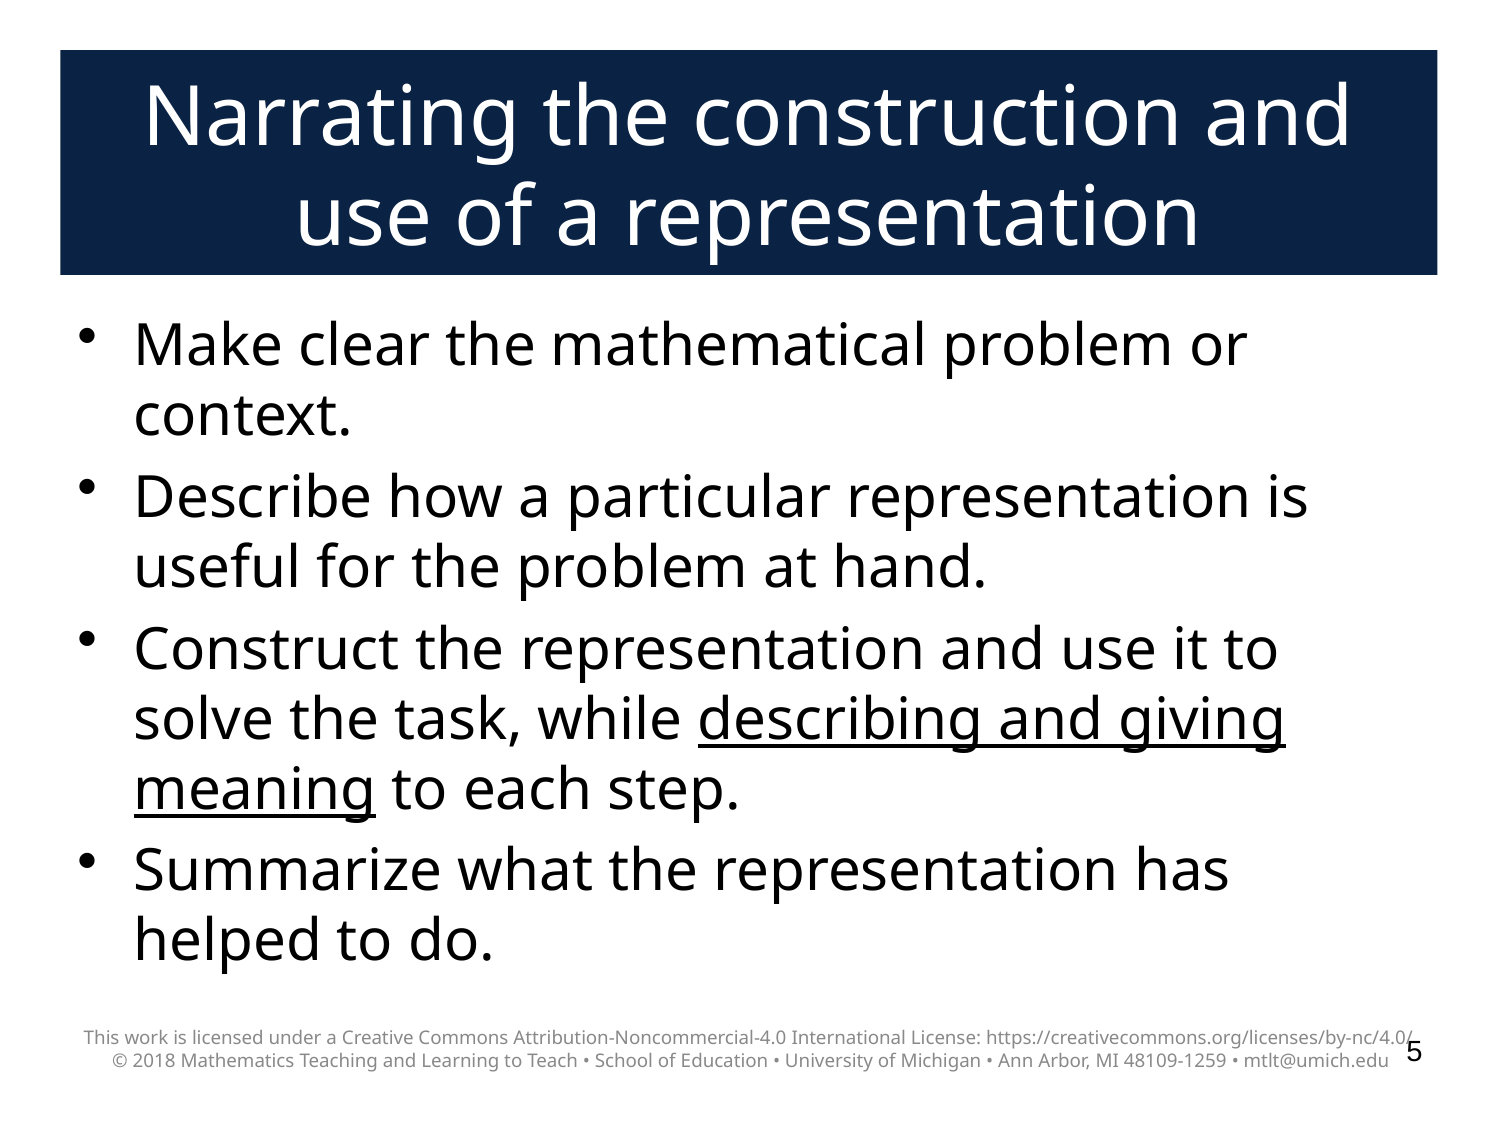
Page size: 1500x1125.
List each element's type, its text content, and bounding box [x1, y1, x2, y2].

title Narrating the construction and use of a representation [60, 50, 1438, 275]
footer This work is licensed under a Creative Commons Attribution-Noncommercial-4.0 International License: https://creativecommons.org/licenses/by-nc/4.0/ © 2018 Mathematics Teaching and Learning to Teach • School of Education • University of Michigan • Ann Arbor, MI 48109-1259 • mtlt@umich.edu [62, 1009, 1438, 1088]
list Make clear the mathematical problem or context. Describe how a particular representation is useful for the problem at hand. Construct the representation and use it to solve the task, while describing and giving meaning to each step. Summarize what the representation has helped to do. [62, 299, 1438, 1005]
